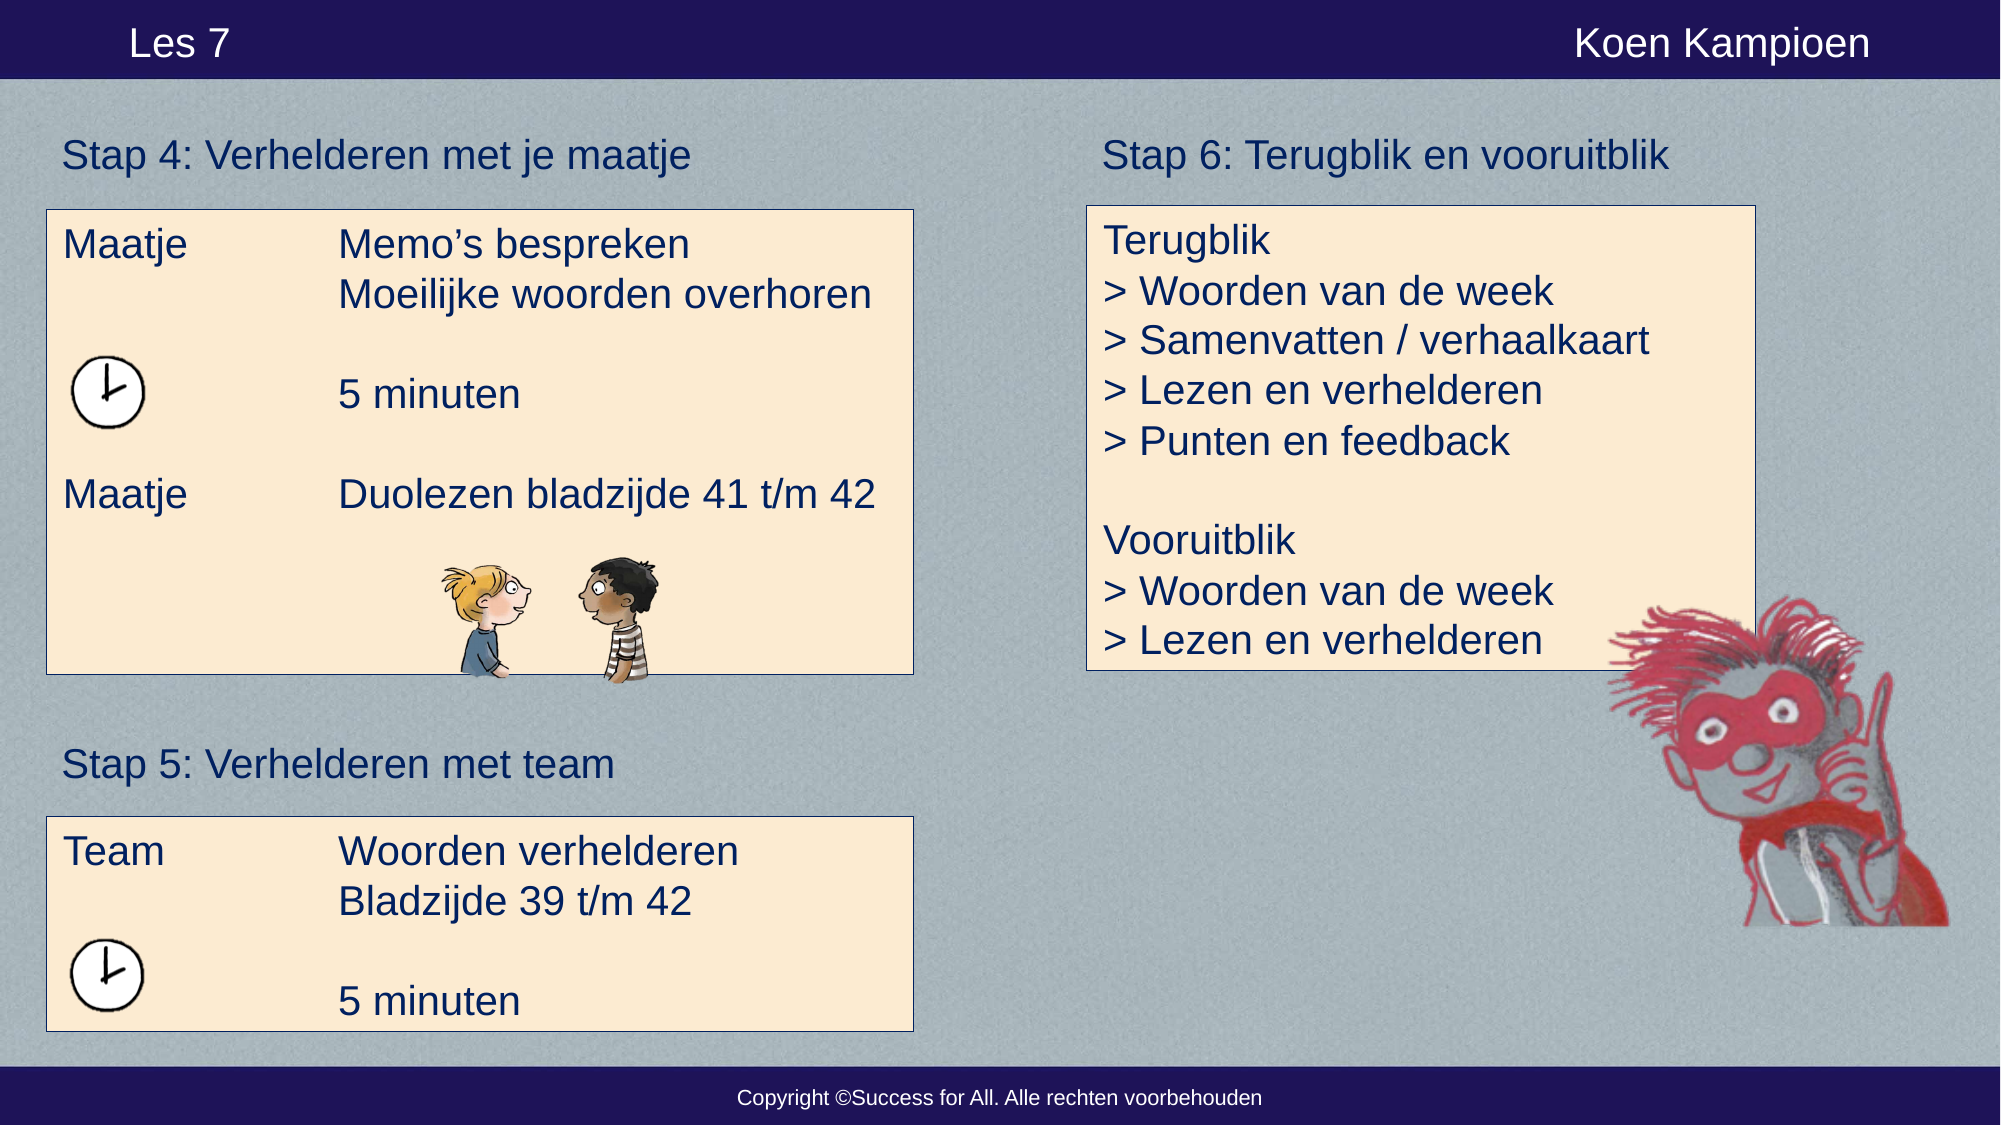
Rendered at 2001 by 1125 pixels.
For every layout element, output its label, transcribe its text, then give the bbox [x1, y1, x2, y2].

text_box Stap 6: Terugblik en vooruitblik [1086, 120, 1880, 186]
text_box Team Woorden verhelderen Bladzijde 39 t/m 42 5 minuten [46, 816, 914, 1032]
text_box Koen Kampioen [999, 8, 1886, 73]
text_box Terugblik > Woorden van de week > Samenvatten / verhaalkaart > Lezen en verhelderen > Punten en feedback Vooruitblik > Woorden van de week > Lezen en verhelderen [1086, 205, 1756, 671]
text_box Copyright ©Success for All. Alle rechten voorbehouden [0, 1076, 2000, 1125]
text_box Les 7 [114, 8, 354, 73]
picture [0, 0, 2001, 1125]
text_box Stap 5: Verhelderen met team [46, 729, 890, 795]
text_box Stap 4: Verhelderen met je maatje [46, 120, 839, 186]
text_box Maatje Memo’s bespreken Moeilijke woorden overhoren 5 minuten Maatje Duolezen bladzijde 41 t/m 42 [46, 209, 914, 675]
